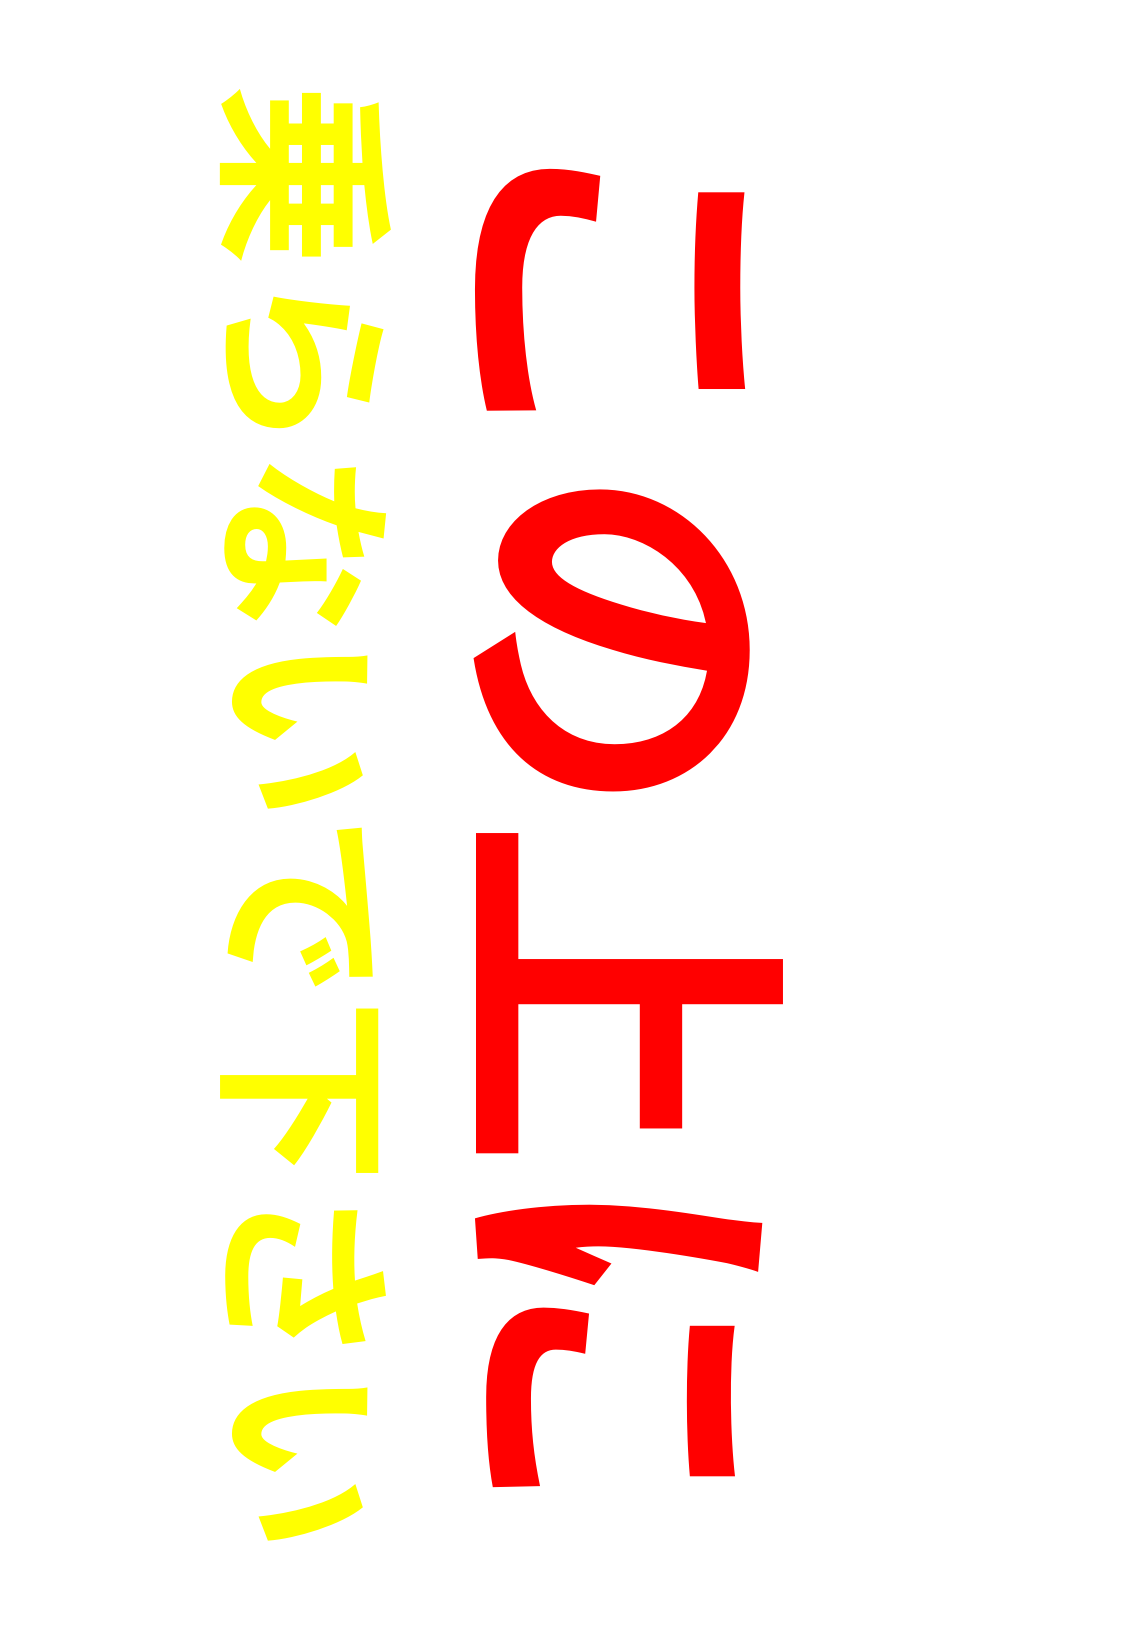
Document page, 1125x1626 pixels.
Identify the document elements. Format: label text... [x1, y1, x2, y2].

text_box この上に 乗らないで下さい [192, 65, 870, 1571]
